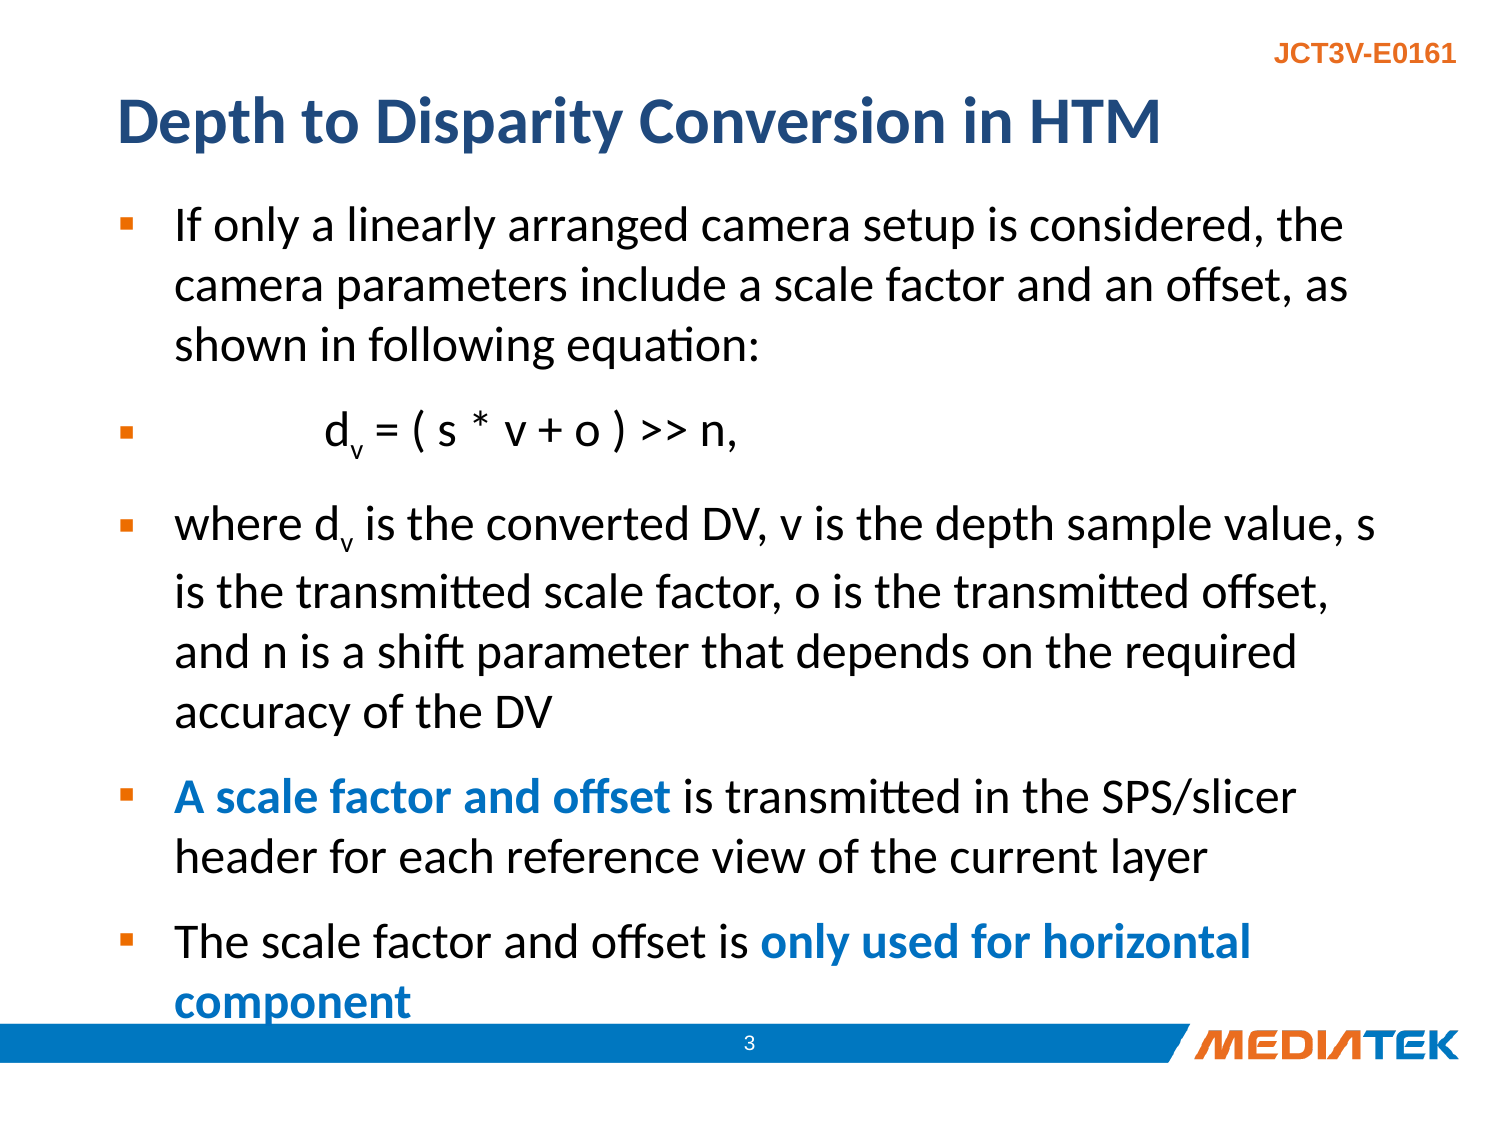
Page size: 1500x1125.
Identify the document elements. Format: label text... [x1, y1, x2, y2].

picture [0, 1023, 711, 1063]
list If only a linearly arranged camera setup is considered, the camera parameters include a scale factor and an offset, as shown in following equation: dv = ( s * v + o ) >> n, where dv is the converted DV, v is the depth sample value, s is the transmitted scale factor, o is the transmitted offset, and n is a shift parameter that depends on the required accuracy of the DV A scale factor and offset is transmitted in the SPS/slicer header for each reference view of the current layer The scale factor and offset is only used for horizontal component [102, 184, 1425, 998]
slide_number 2 [711, 1022, 789, 1090]
picture [789, 1023, 1459, 1063]
title Depth to Disparity Conversion in HTM [101, 62, 1425, 172]
